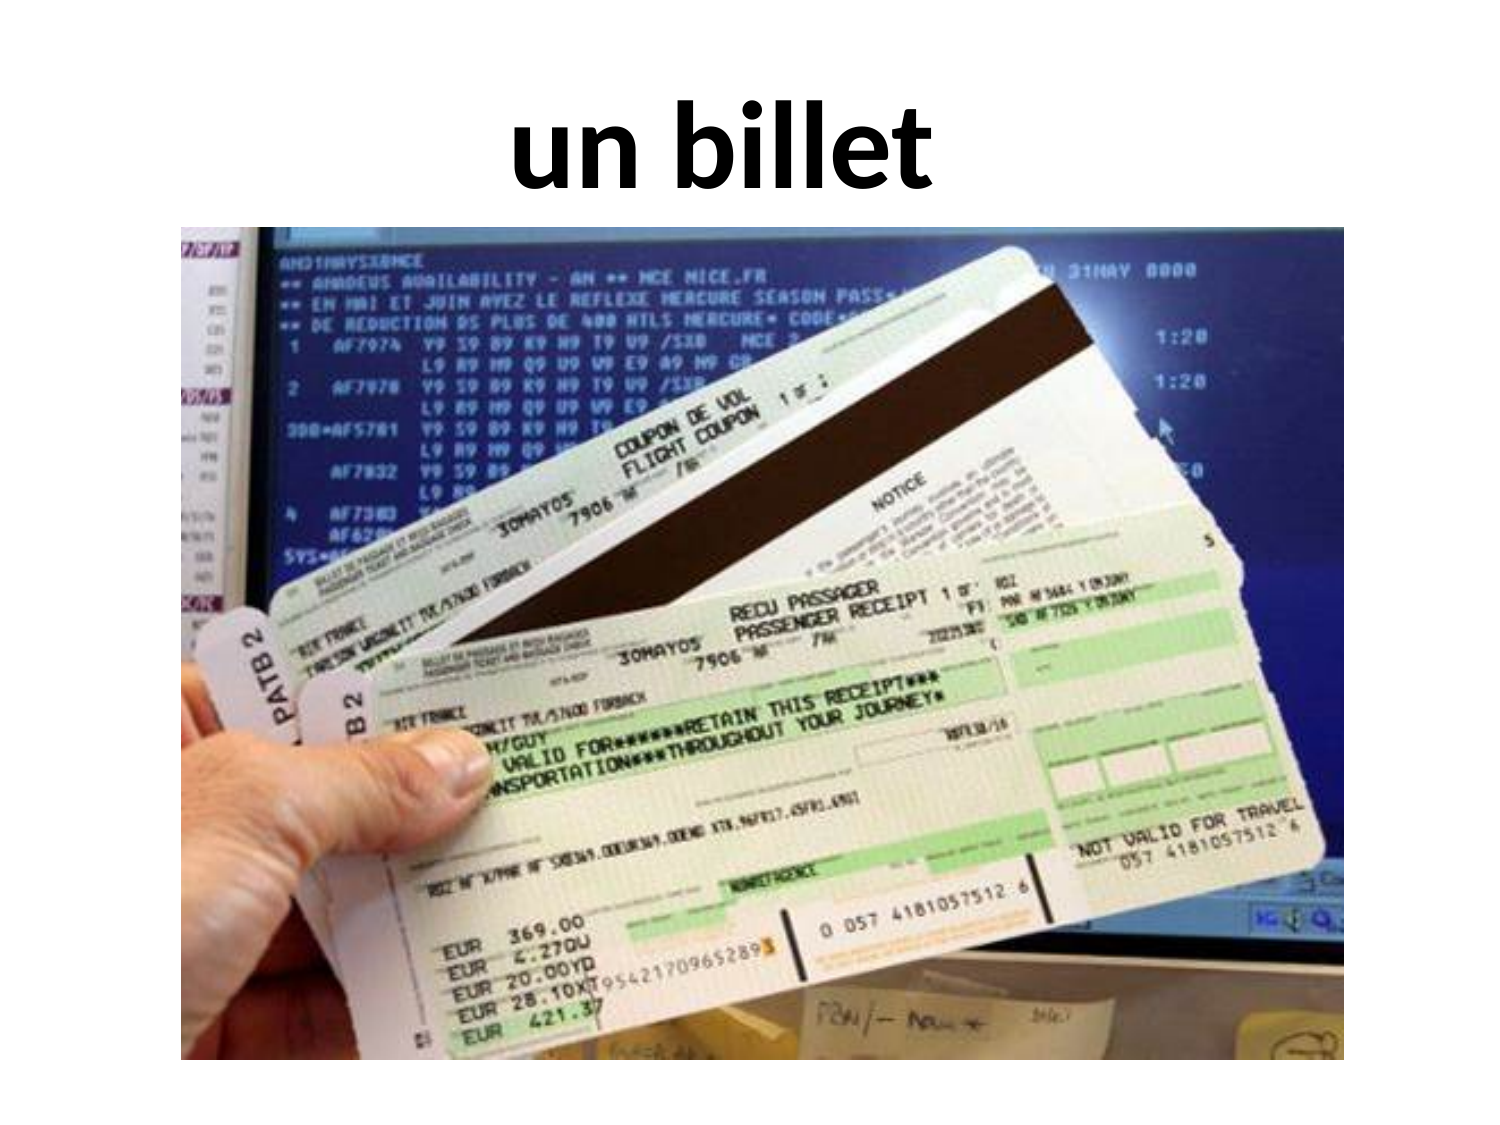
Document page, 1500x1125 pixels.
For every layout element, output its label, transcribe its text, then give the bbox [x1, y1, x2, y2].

picture [180, 226, 1345, 1060]
title un billet [75, 45, 1425, 233]
